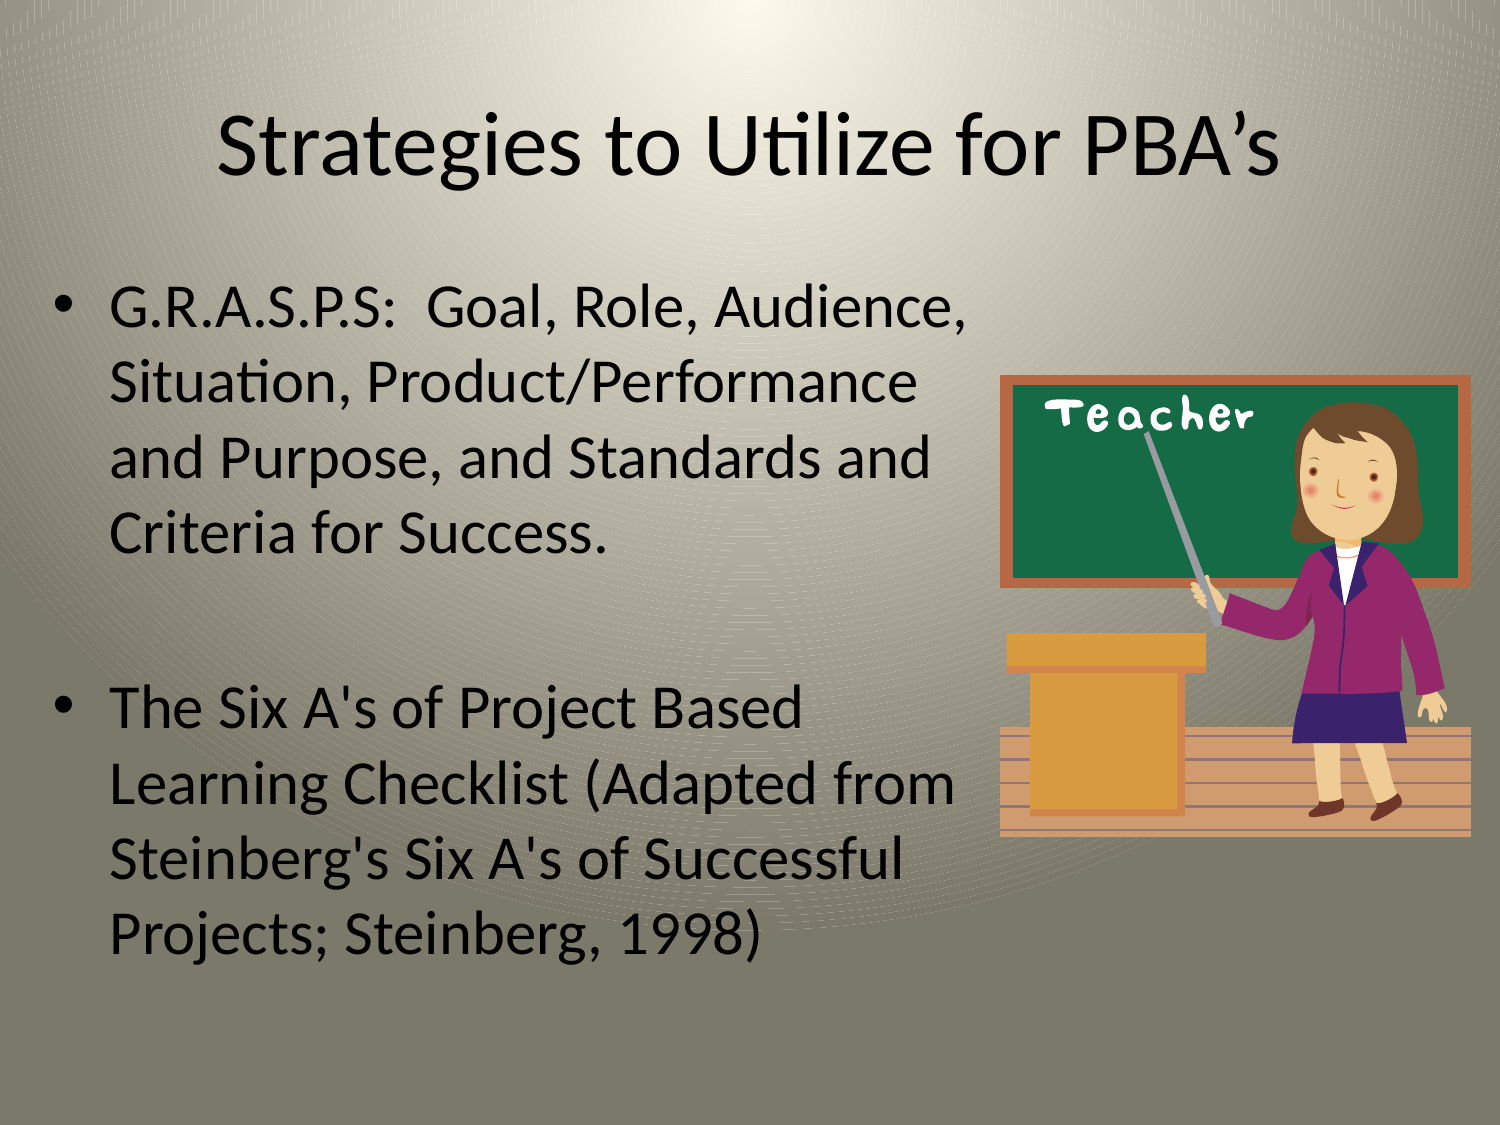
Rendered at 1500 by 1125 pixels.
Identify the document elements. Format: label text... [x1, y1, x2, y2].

list G.R.A.S.P.S: Goal, Role, Audience, Situation, Product/Performance and Purpose, and Standards and Criteria for Success. The Six A's of Project Based Learning Checklist (Adapted from Steinberg's Six A's of Successful Projects; Steinberg, 1998) [37, 257, 988, 1000]
picture [999, 374, 1472, 838]
title Strategies to Utilize for PBA’s [75, 45, 1425, 233]
